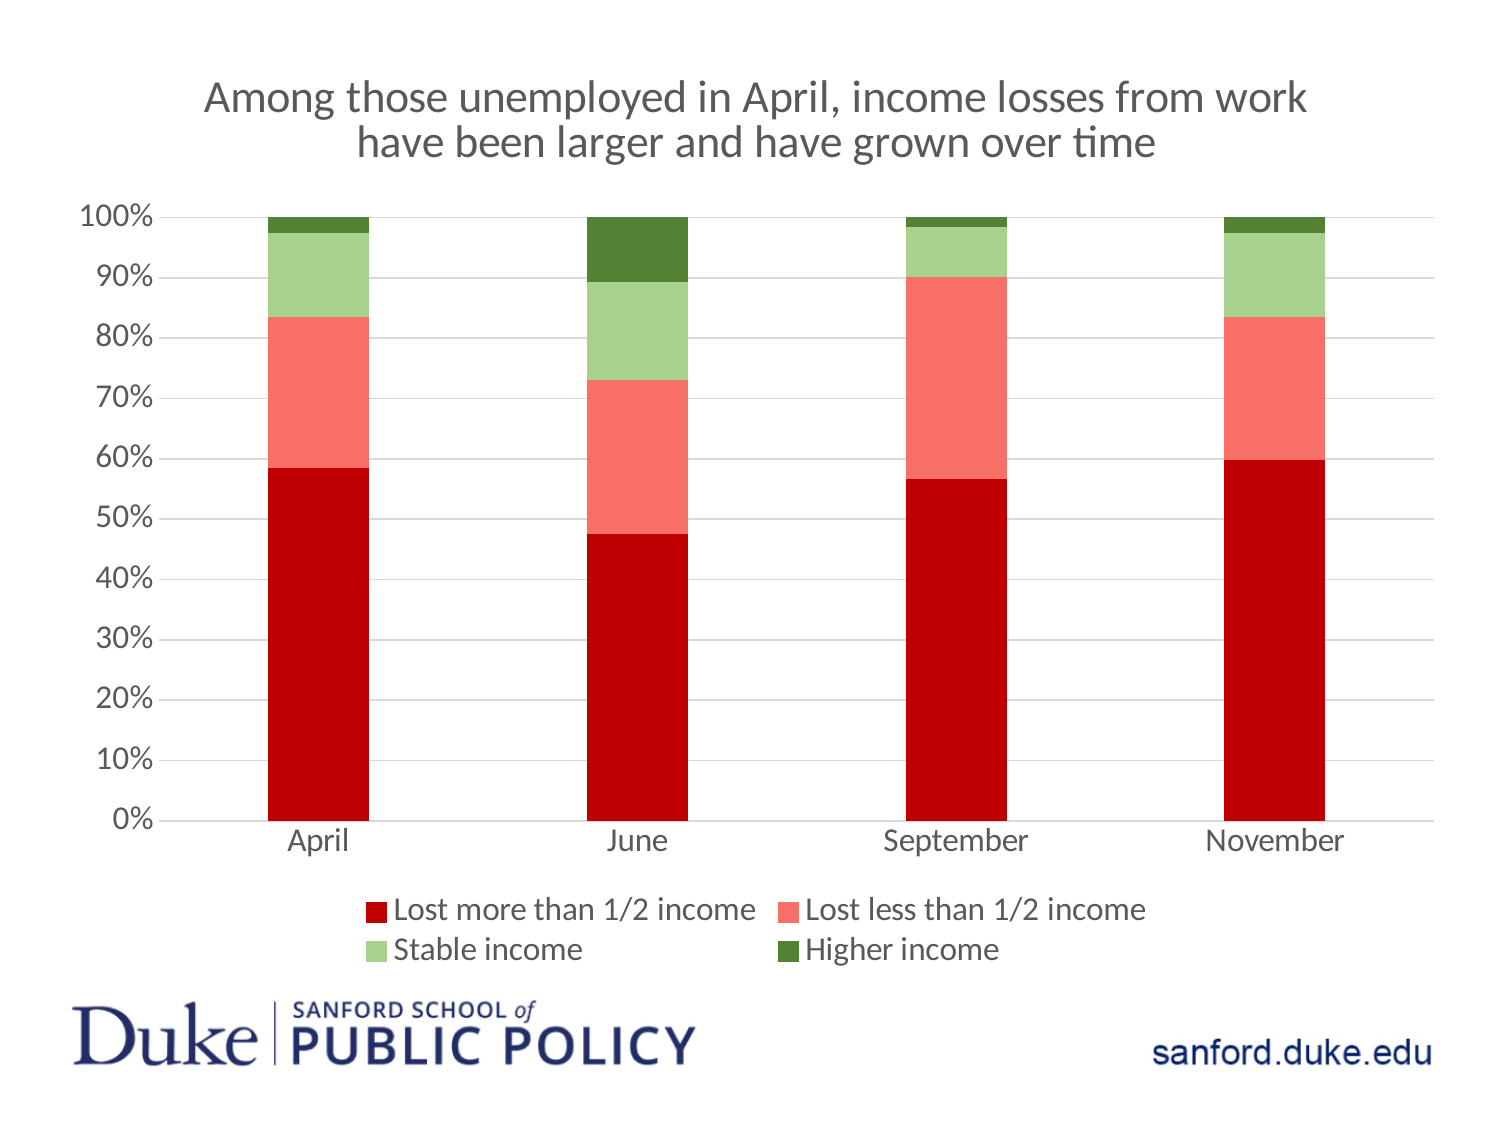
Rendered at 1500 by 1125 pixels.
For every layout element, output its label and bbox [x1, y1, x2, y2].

picture [64, 983, 1436, 1081]
chart [49, 37, 1463, 975]
